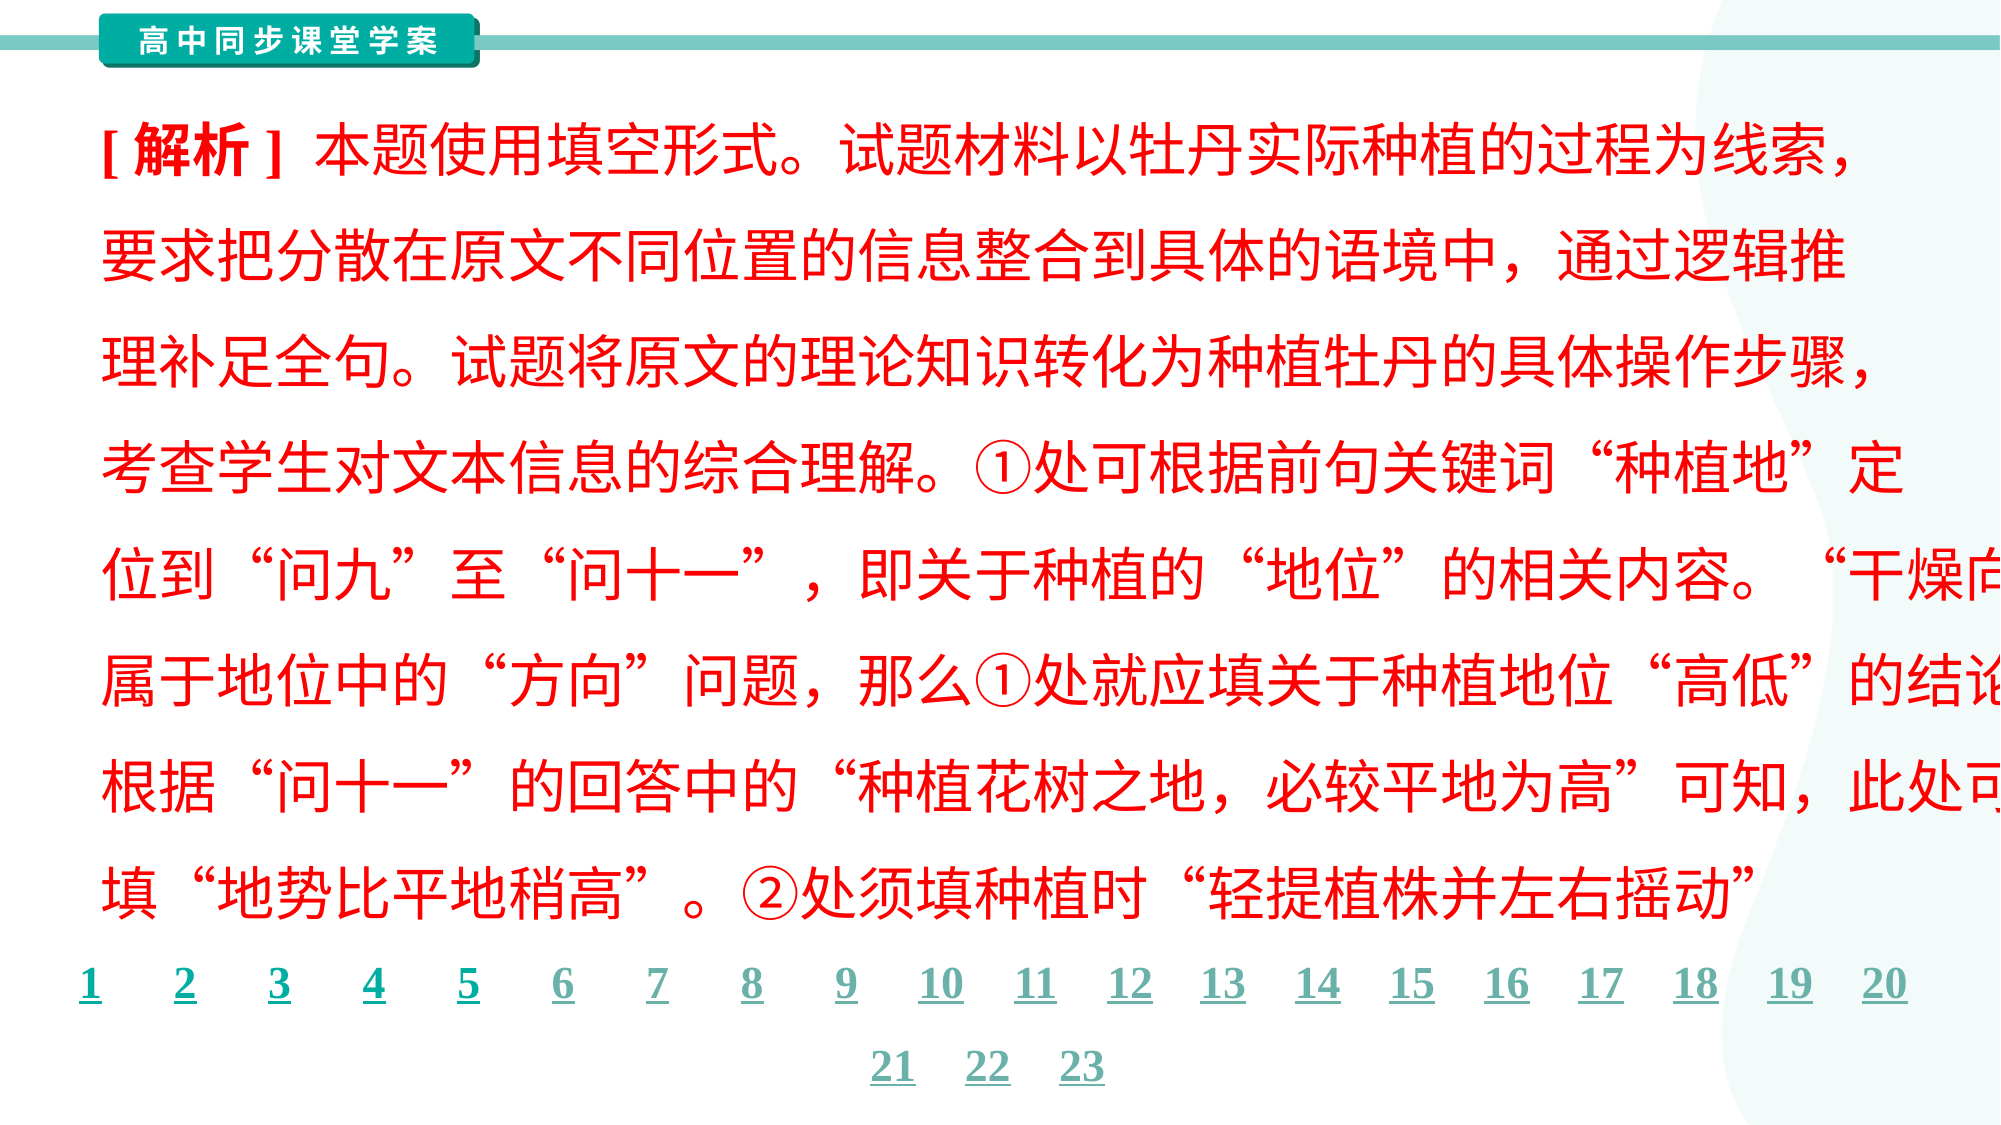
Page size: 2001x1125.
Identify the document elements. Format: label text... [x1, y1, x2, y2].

text_box [解析] 本题使用填空形式。试题材料以牡丹实际种植的过程为线索， 要求把分散在原文不同位置的信息整合到具体的语境中，通过逻辑推 理补足全句。试题将原文的理论知识转化为种植牡丹的具体操作步骤， 考查学生对文本信息的综合理解。①处可根据前句关键词“种植地”定 位到“问九”至“问十一”，即关于种植的“地位”的相关内容。“干燥向阳” 属于地位中的“方向”问题，那么①处就应填关于种植地位“高低”的结论， 根据“问十一”的回答中的“种植花树之地，必较平地为高”可知，此处可 填“地势比平地稍高”。②处须填种植时“轻提植株并左右摇动” [100, 76, 1899, 927]
picture [0, 0, 2000, 1125]
